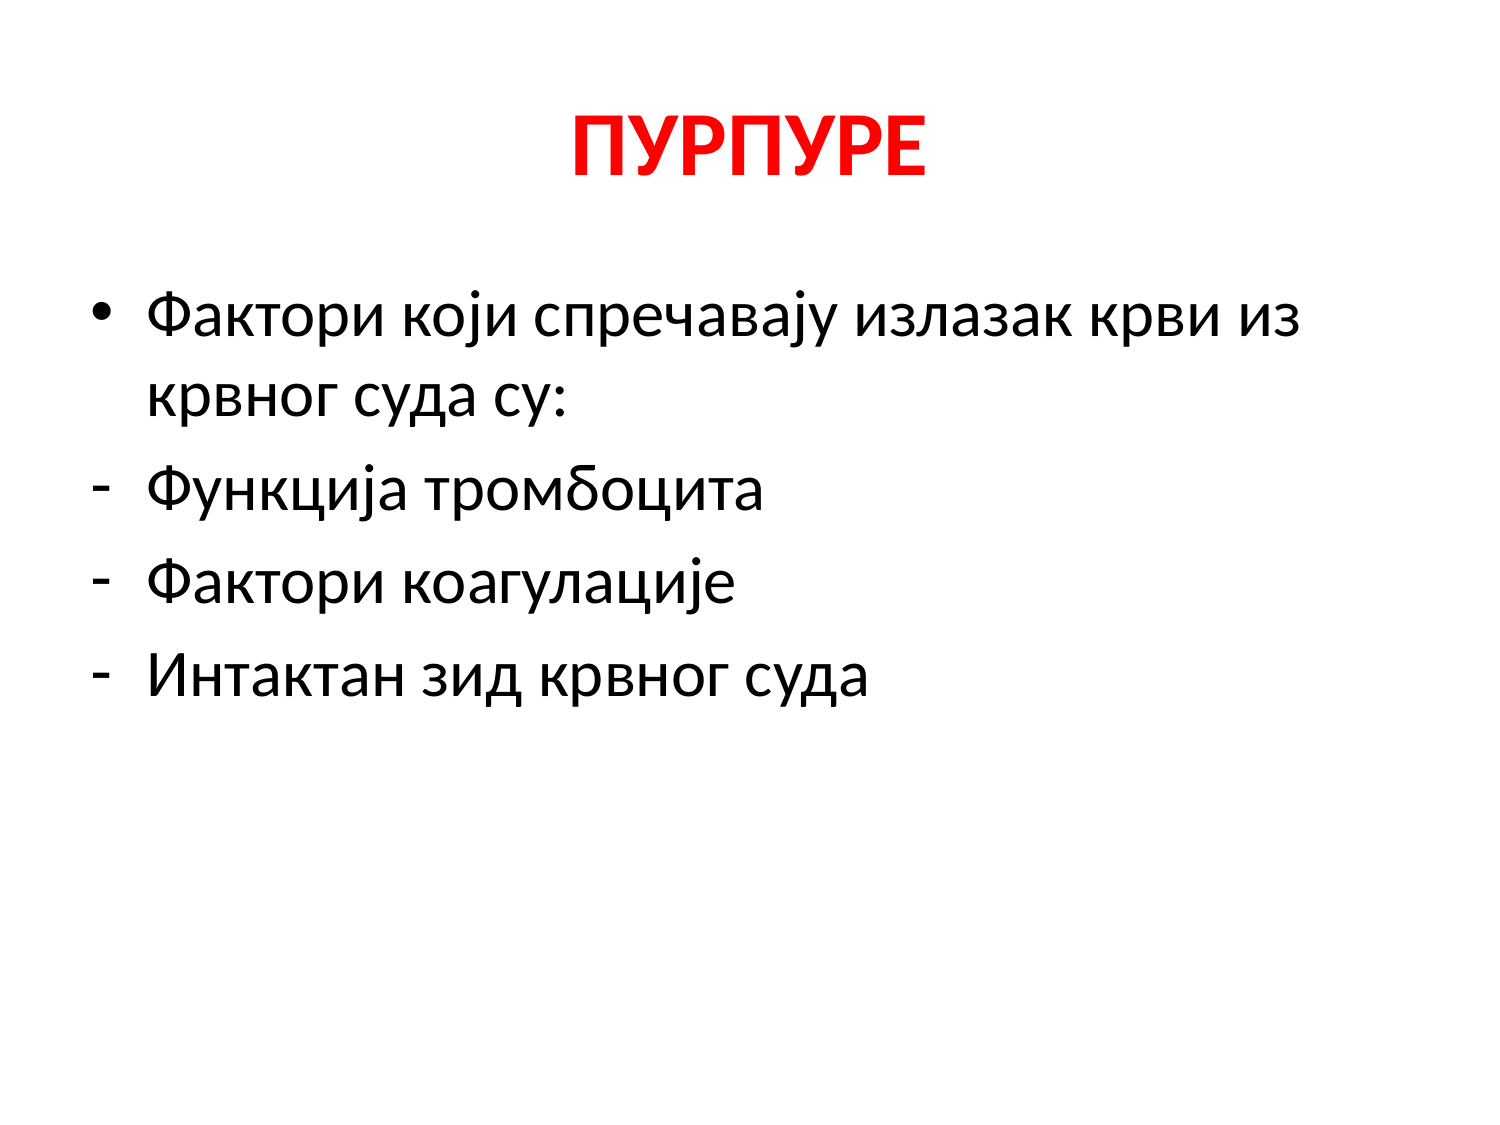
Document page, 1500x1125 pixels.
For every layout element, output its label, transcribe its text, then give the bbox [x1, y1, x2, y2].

title ПУРПУРЕ [75, 45, 1425, 233]
list Фактори који спречавају излазак крви из крвног суда су: Функција тромбоцита Фактори коагулације Интактан зид крвног суда [75, 262, 1425, 1005]
